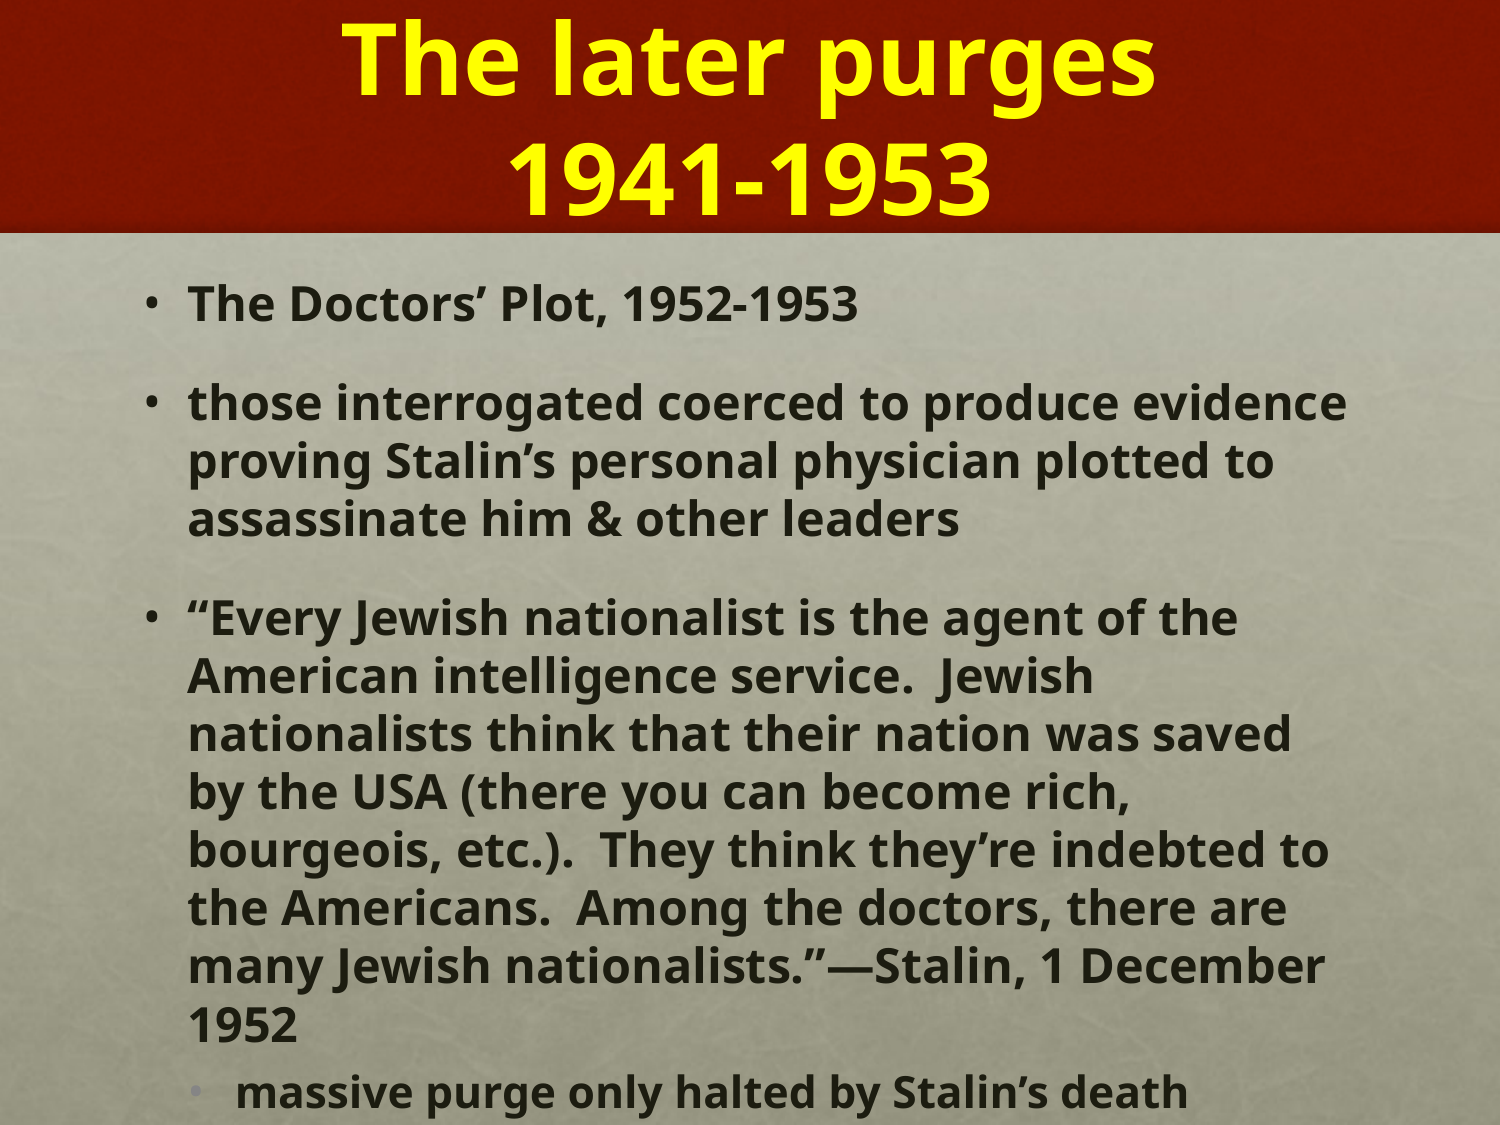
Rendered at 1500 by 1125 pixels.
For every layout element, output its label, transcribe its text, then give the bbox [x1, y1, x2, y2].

picture [0, 214, 1500, 1125]
title The later purges 1941-1953 [127, 10, 1372, 221]
list The Doctors’ Plot, 1952-1953 those interrogated coerced to produce evidence proving Stalin’s personal physician plotted to assassinate him & other leaders “Every Jewish nationalist is the agent of the American intelligence service. Jewish nationalists think that their nation was saved by the USA (there you can become rich, bourgeois, etc.). They think they’re indebted to the Americans. Among the doctors, there are many Jewish nationalists.”—Stalin, 1 December 1952 massive purge only halted by Stalin’s death [127, 265, 1372, 1125]
